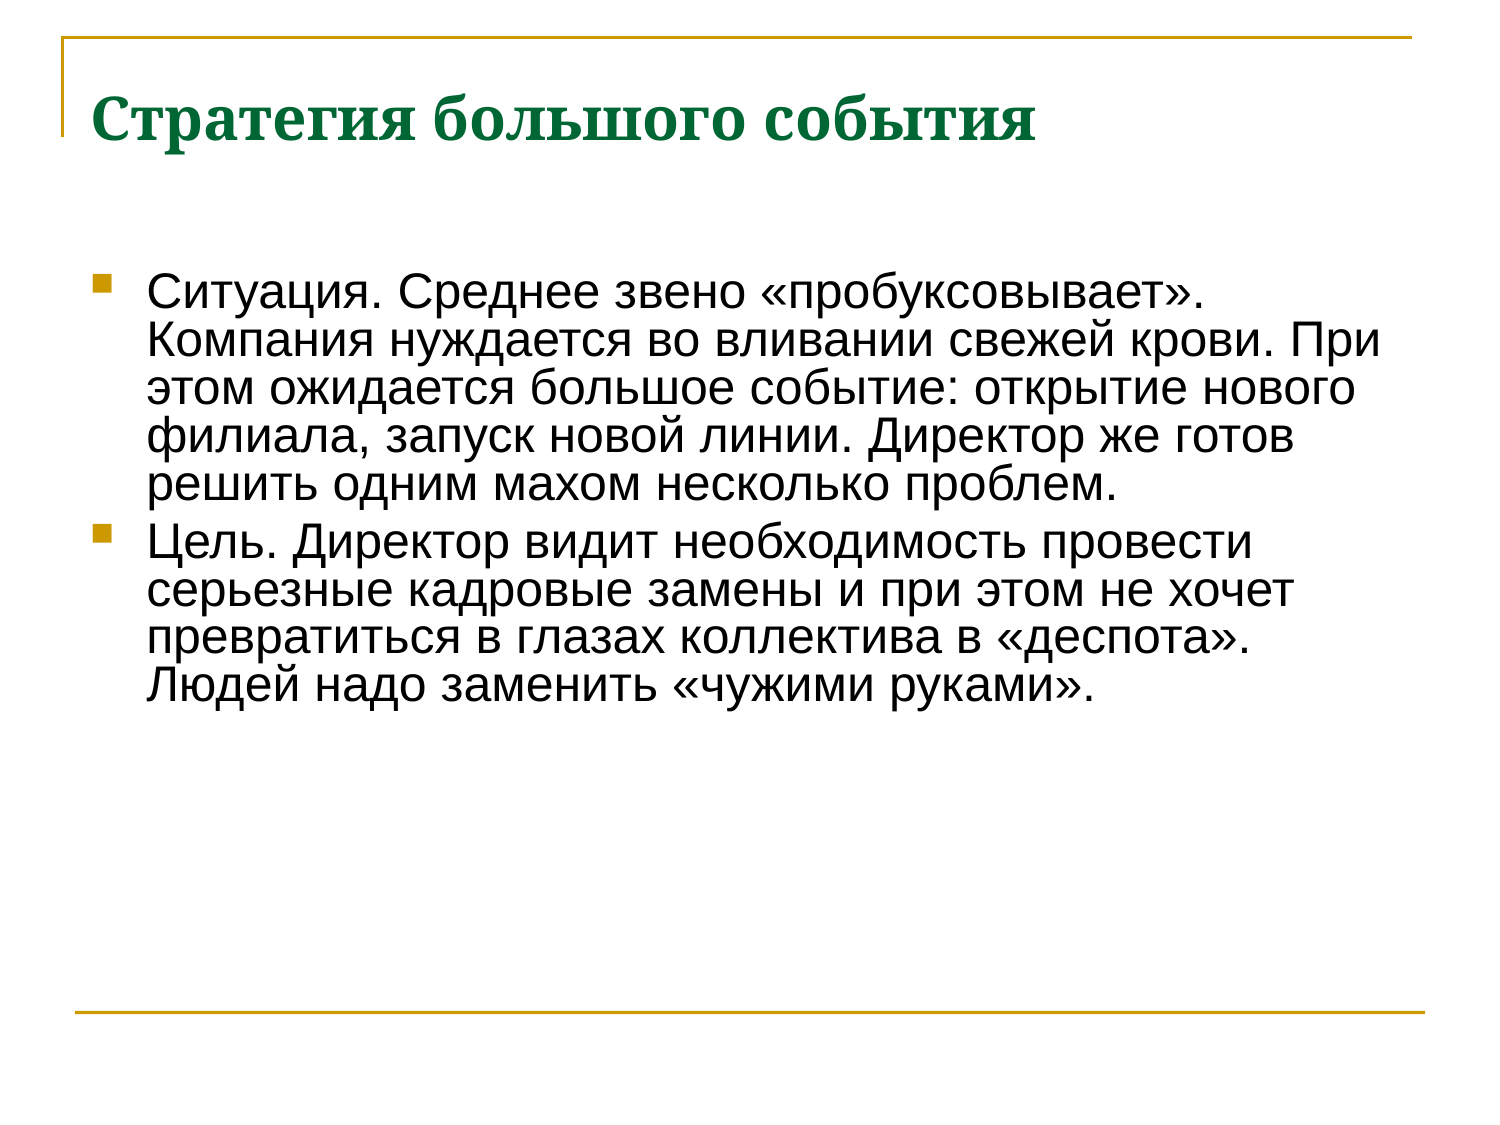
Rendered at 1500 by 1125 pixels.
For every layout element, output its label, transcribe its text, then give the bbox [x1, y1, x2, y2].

list Ситуация. Среднее звено «пробуксовывает». Компания нуждается во вливании свежей крови. При этом ожидается большое событие: открытие нового филиала, запуск новой линии. Директор же готов решить одним махом несколько проблем. Цель. Директор видит необходимость провести серьезные кадровые замены и при этом не хочет превратиться в глазах коллектива в «деспота». Людей надо заменить «чужими руками». [74, 262, 1426, 1006]
title Стратегия большого события [74, 45, 1426, 233]
